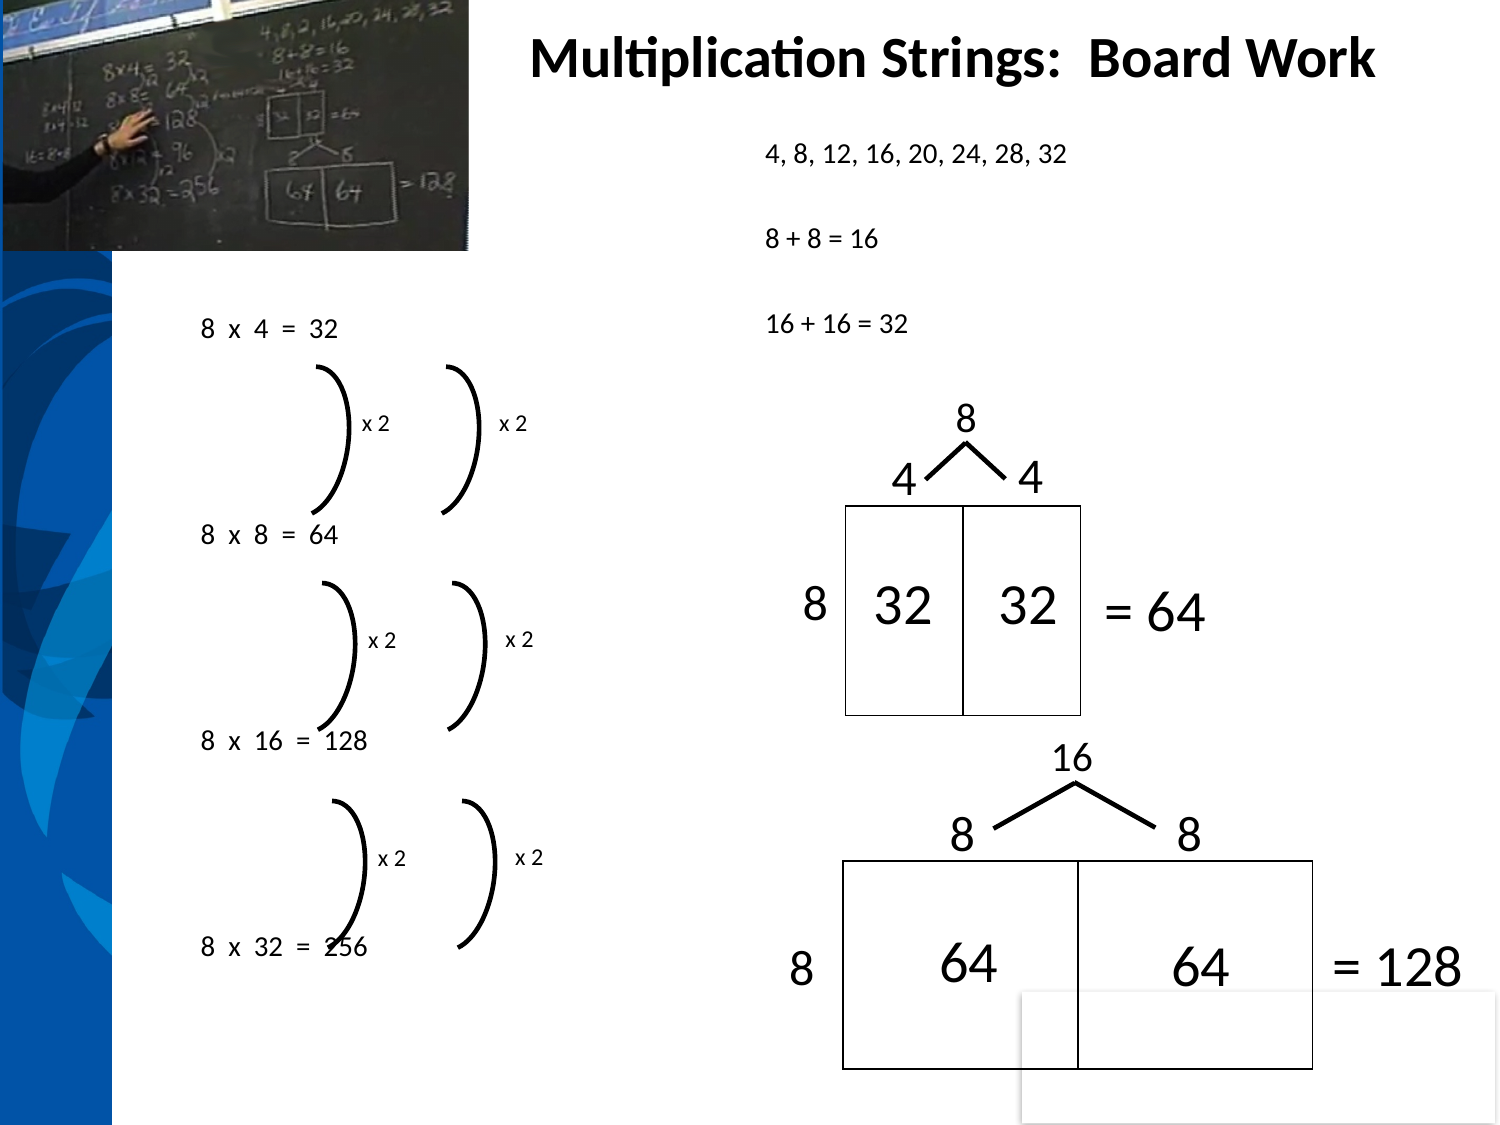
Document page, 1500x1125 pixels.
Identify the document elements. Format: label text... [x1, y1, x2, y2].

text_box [773, 721, 1480, 1070]
text_box Multiplication Strings: Board Work [487, 11, 1496, 97]
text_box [305, 368, 572, 515]
text_box [1021, 991, 1496, 1124]
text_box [787, 382, 1222, 716]
picture [0, 0, 469, 1125]
text_box 4, 8, 12, 16, 20, 24, 28, 32 8 + 8 = 16 16 + 16 = 32 [750, 120, 1365, 366]
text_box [311, 584, 578, 732]
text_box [321, 802, 588, 950]
text_box 8 x 4 = 32 8 x 8 = 64 8 x 16 = 128 8 x 32 = 256 [185, 278, 729, 989]
